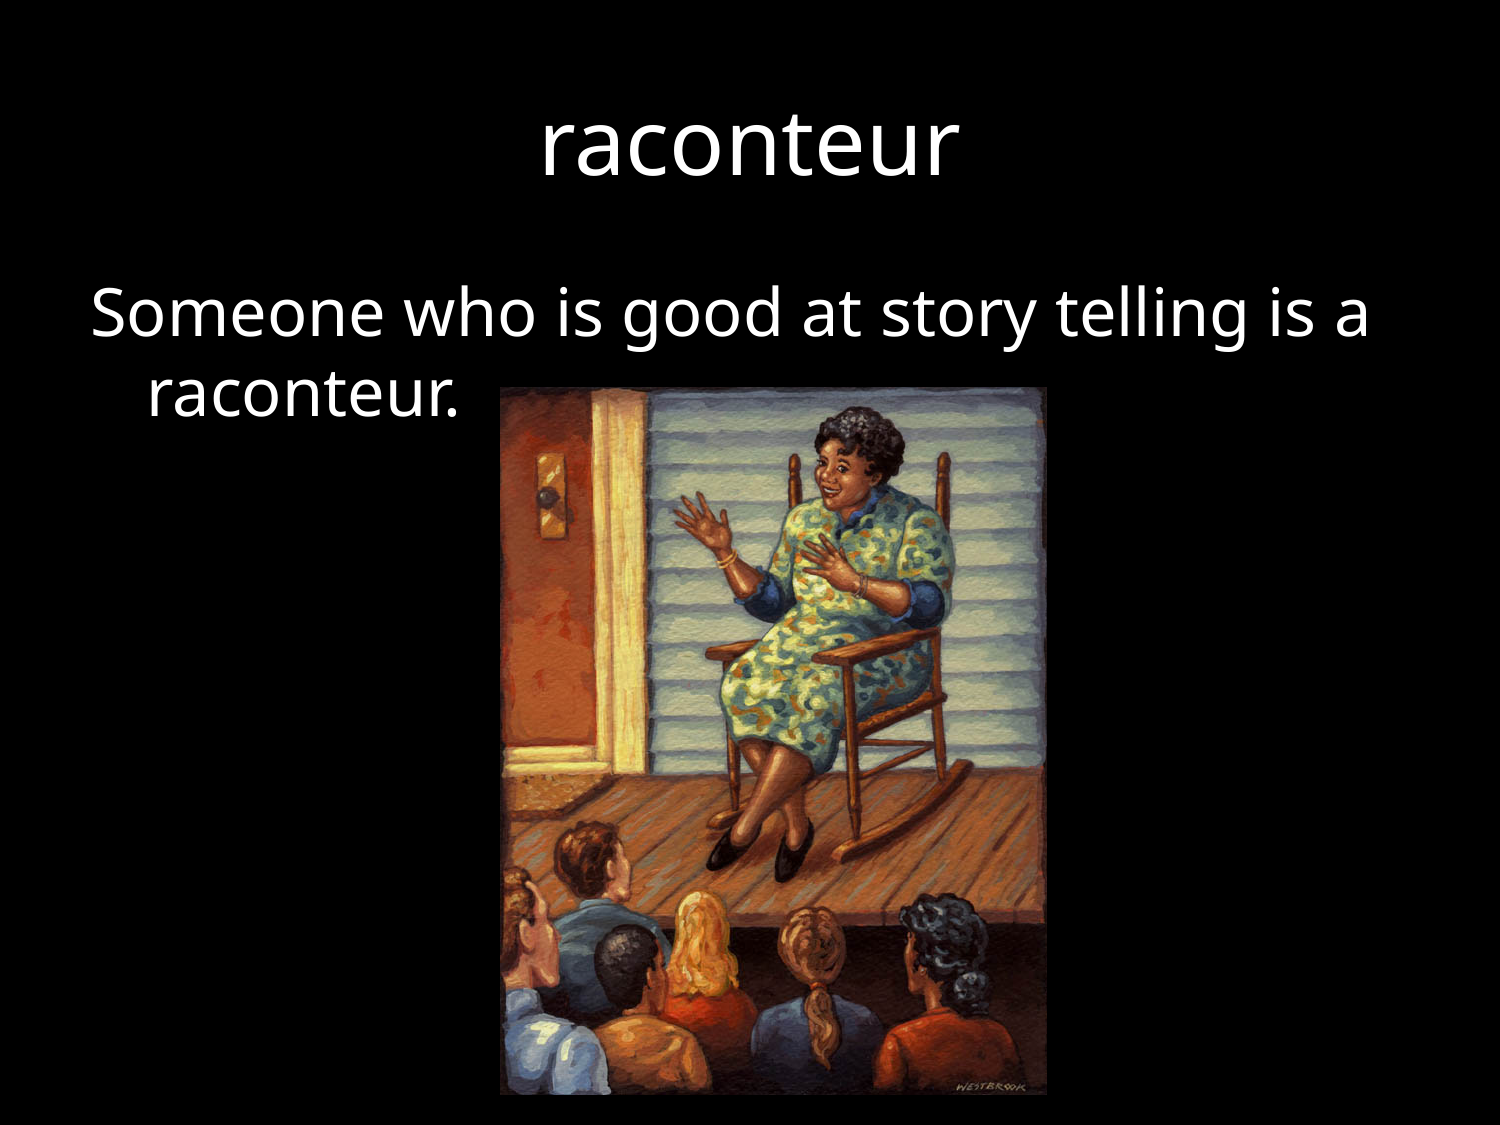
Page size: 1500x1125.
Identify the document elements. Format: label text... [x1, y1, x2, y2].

picture [499, 387, 1047, 1095]
title raconteur [75, 45, 1425, 233]
list Someone who is good at story telling is a raconteur. [75, 262, 1425, 1005]
